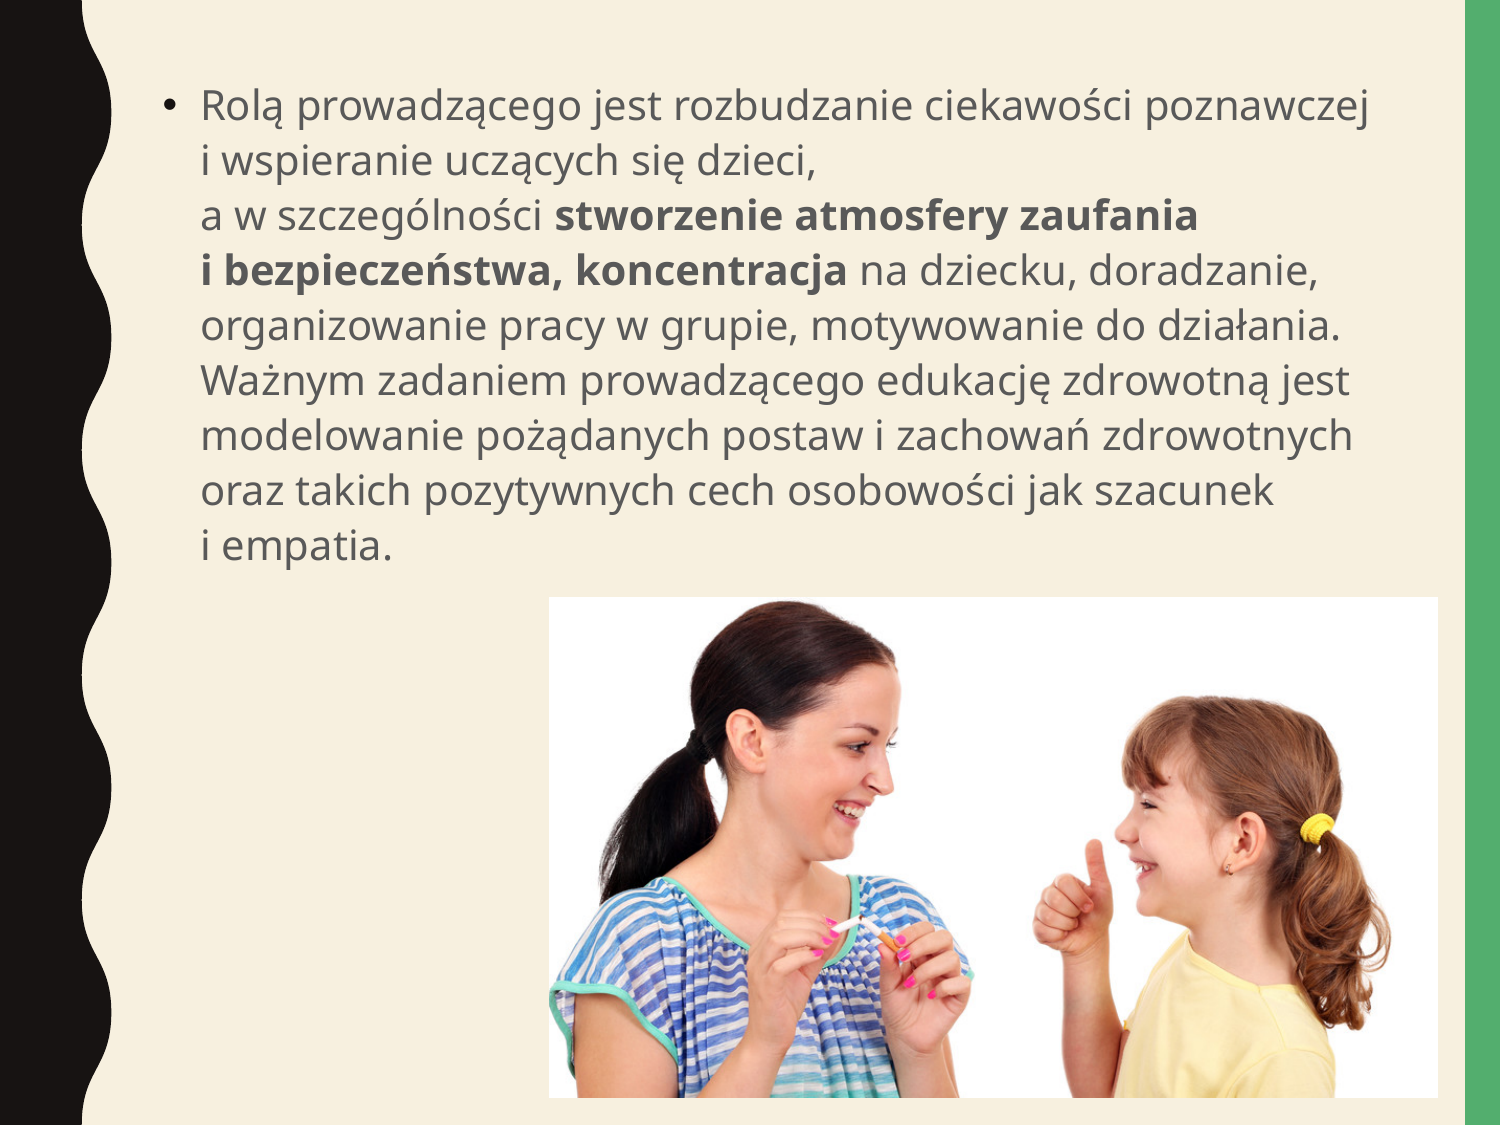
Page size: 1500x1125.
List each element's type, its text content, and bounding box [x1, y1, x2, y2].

picture [549, 597, 1438, 1098]
list Rolą prowadzącego jest rozbudzanie ciekawości poznawczej i wspieranie uczących się dzieci, a w szczególności stworzenie atmosfery zaufania i bezpieczeństwa, koncentracja na dziecku, doradzanie, organizowanie pracy w grupie, motywowanie do działania. Ważnym zadaniem prowadzącego edukację zdrowotną jest modelowanie pożądanych postaw i zachowań zdrowotnych oraz takich pozytywnych cech osobowości jak szacunek i empatia. [147, 66, 1400, 656]
